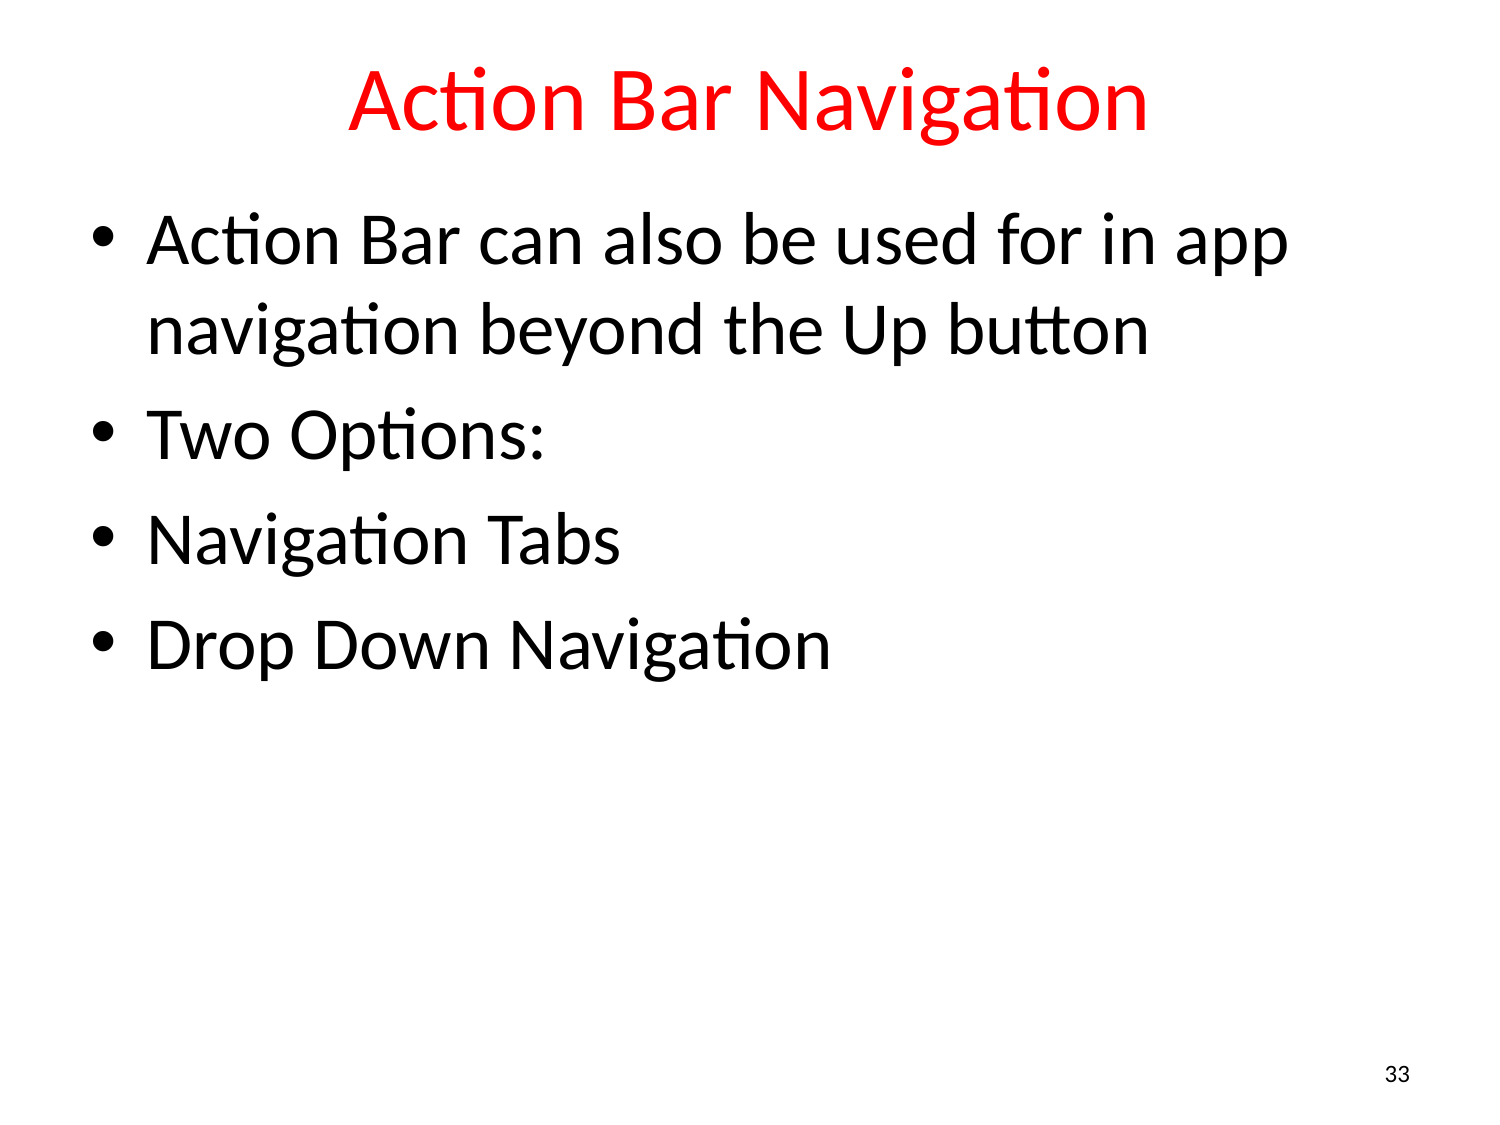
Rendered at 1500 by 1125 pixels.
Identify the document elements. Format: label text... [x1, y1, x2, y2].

list Action Bar can also be used for in app navigation beyond the Up button Two Options: Navigation Tabs Drop Down Navigation [75, 182, 1425, 1038]
slide_number 33 [1074, 1042, 1425, 1103]
title Action Bar Navigation [75, 0, 1425, 182]
